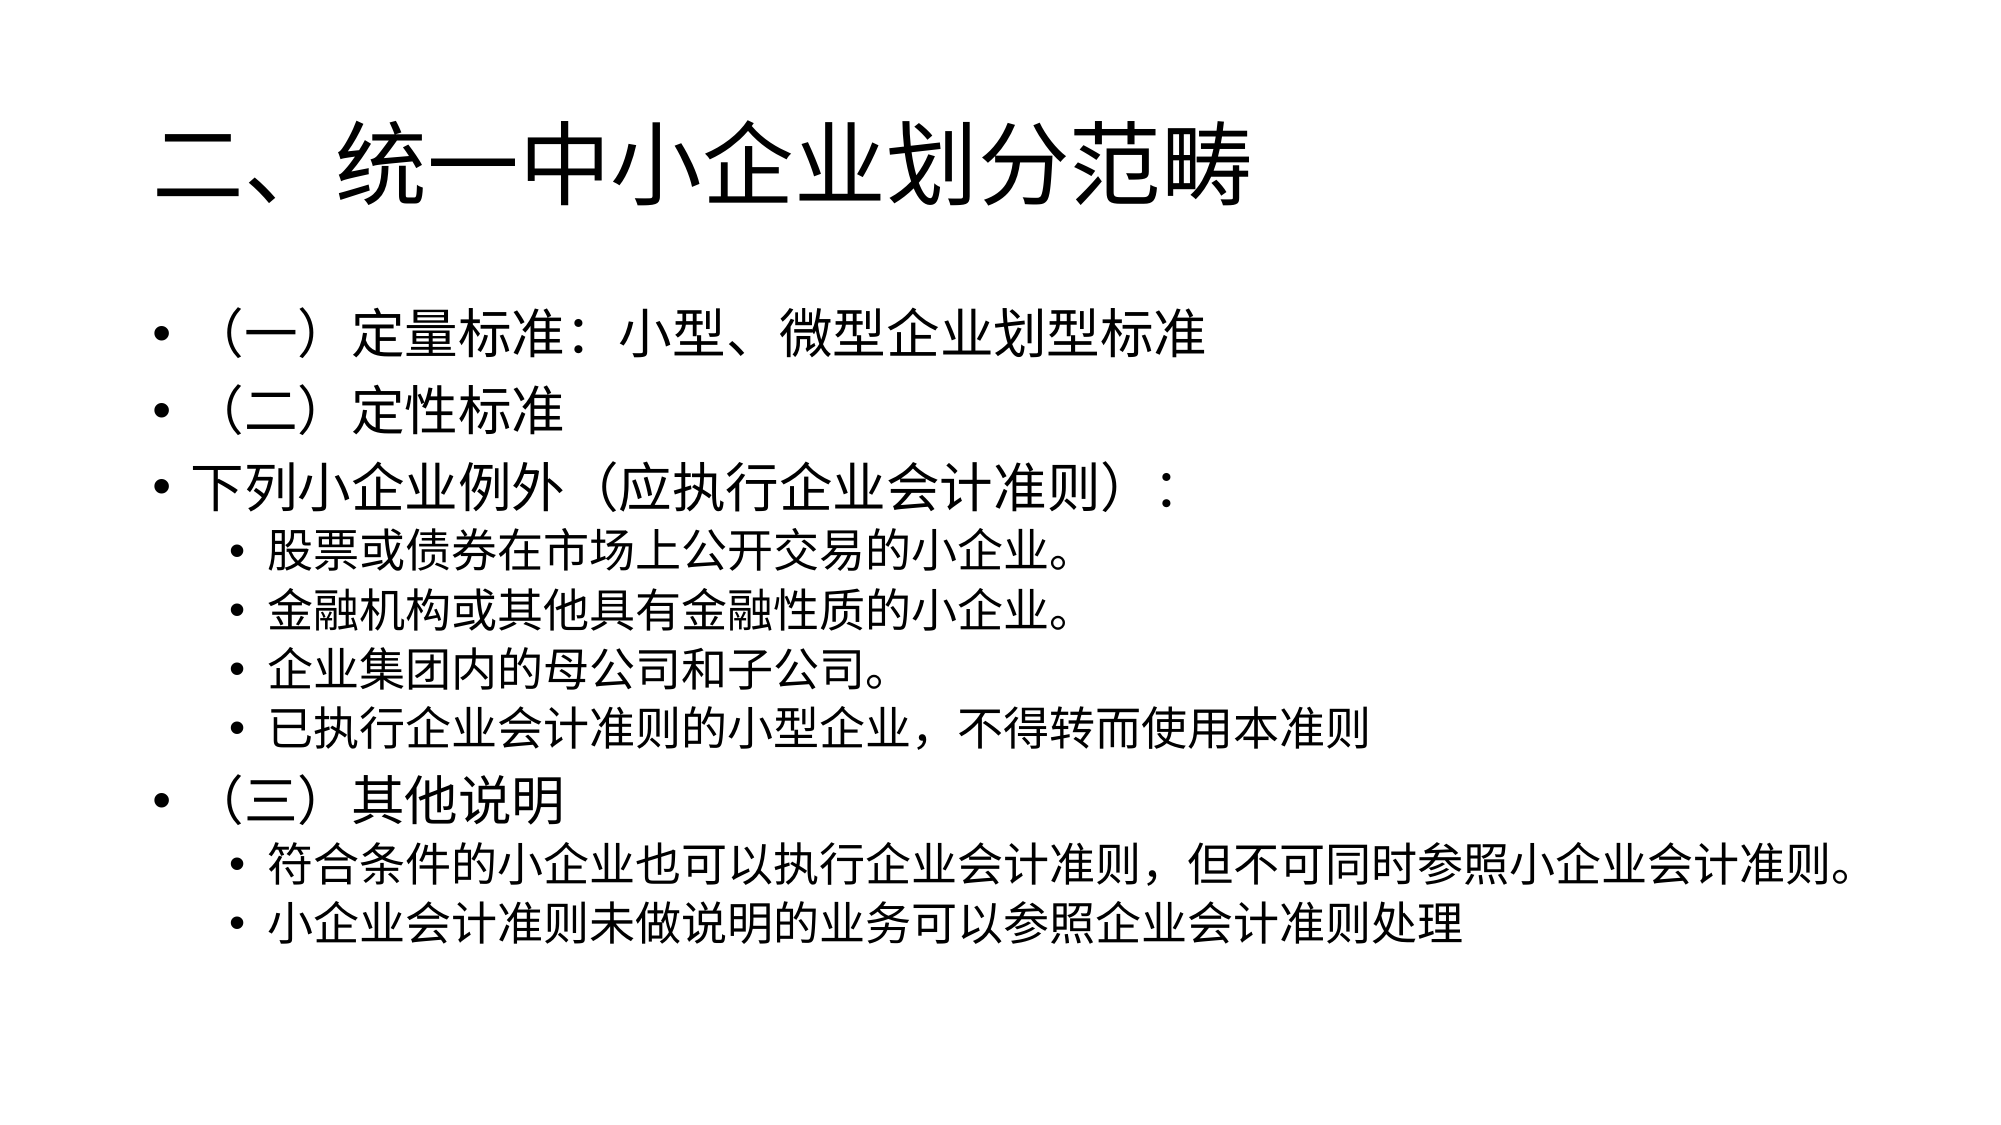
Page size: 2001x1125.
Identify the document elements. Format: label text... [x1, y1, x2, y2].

title 二、统一中小企业划分范畴 [137, 59, 1863, 278]
list （一）定量标准：小型、微型企业划型标准 （二）定性标准 下列小企业例外（应执行企业会计准则）： 股票或债券在市场上公开交易的小企业。 金融机构或其他具有金融性质的小企业。 企业集团内的母公司和子公司。 已执行企业会计准则的小型企业，不得转而使用本准则 （三）其他说明 符合条件的小企业也可以执行企业会计准则，但不可同时参照小企业会计准则。 小企业会计准则未做说明的业务可以参照企业会计准则处理 [137, 299, 1863, 1014]
